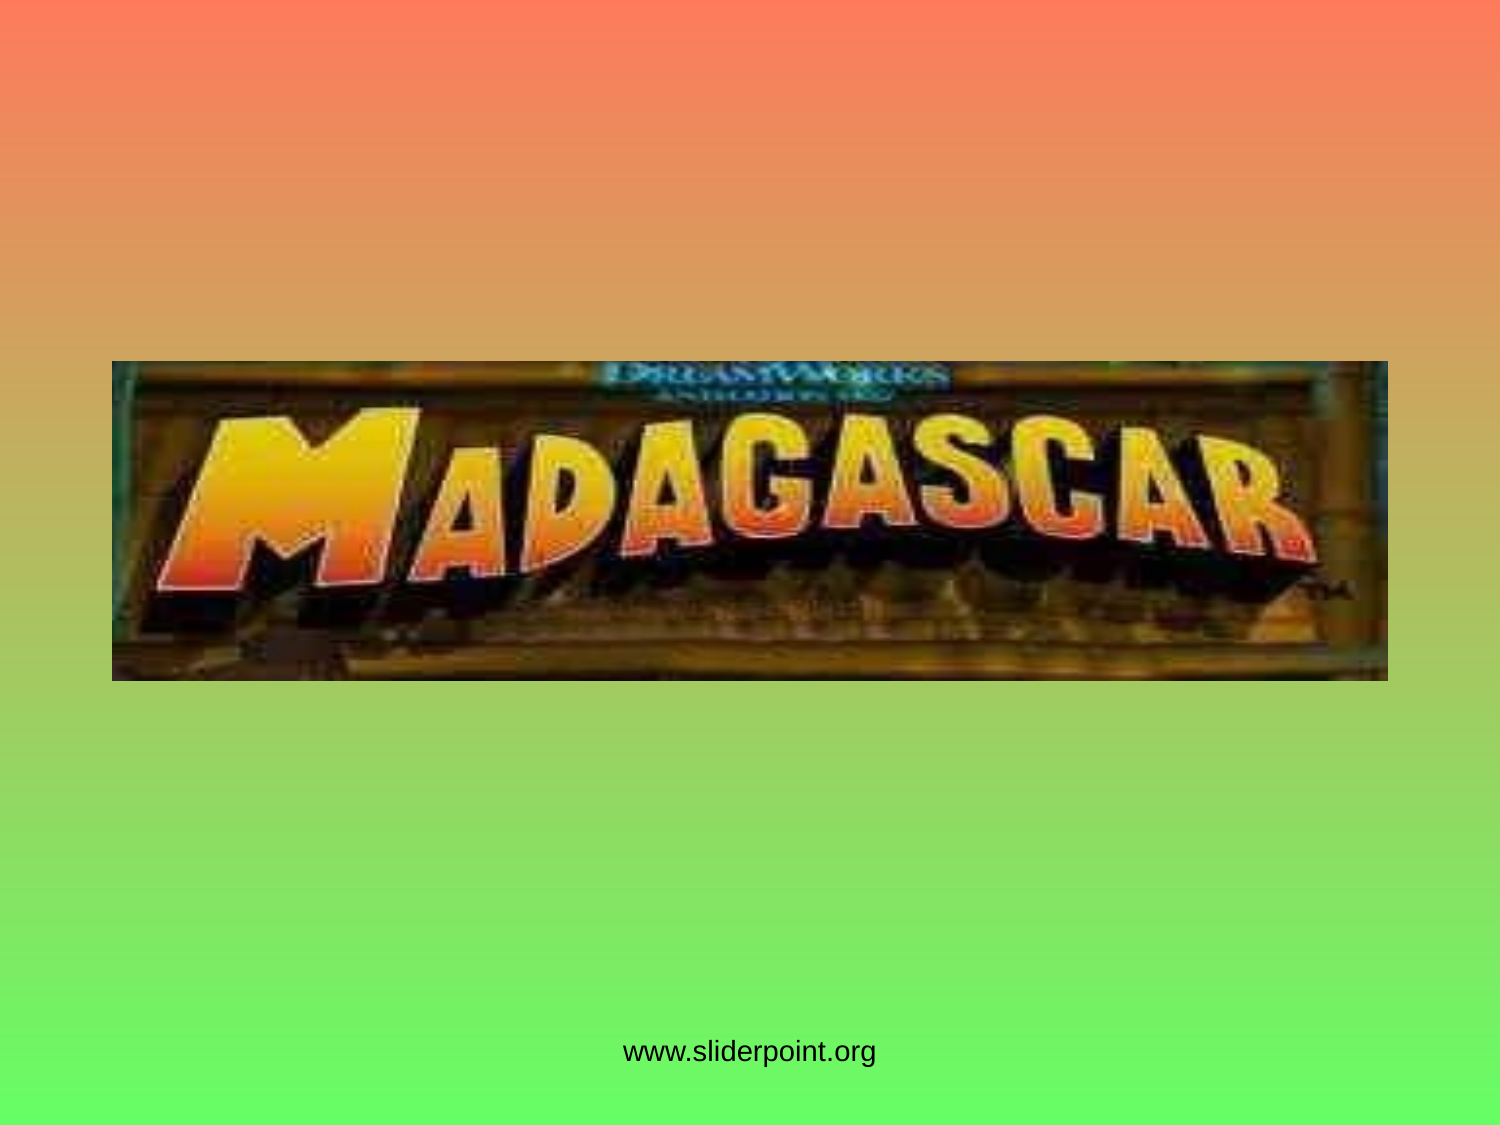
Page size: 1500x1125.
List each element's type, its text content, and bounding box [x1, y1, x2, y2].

footer www.sliderpoint.org [512, 1024, 988, 1103]
picture [111, 361, 1389, 681]
